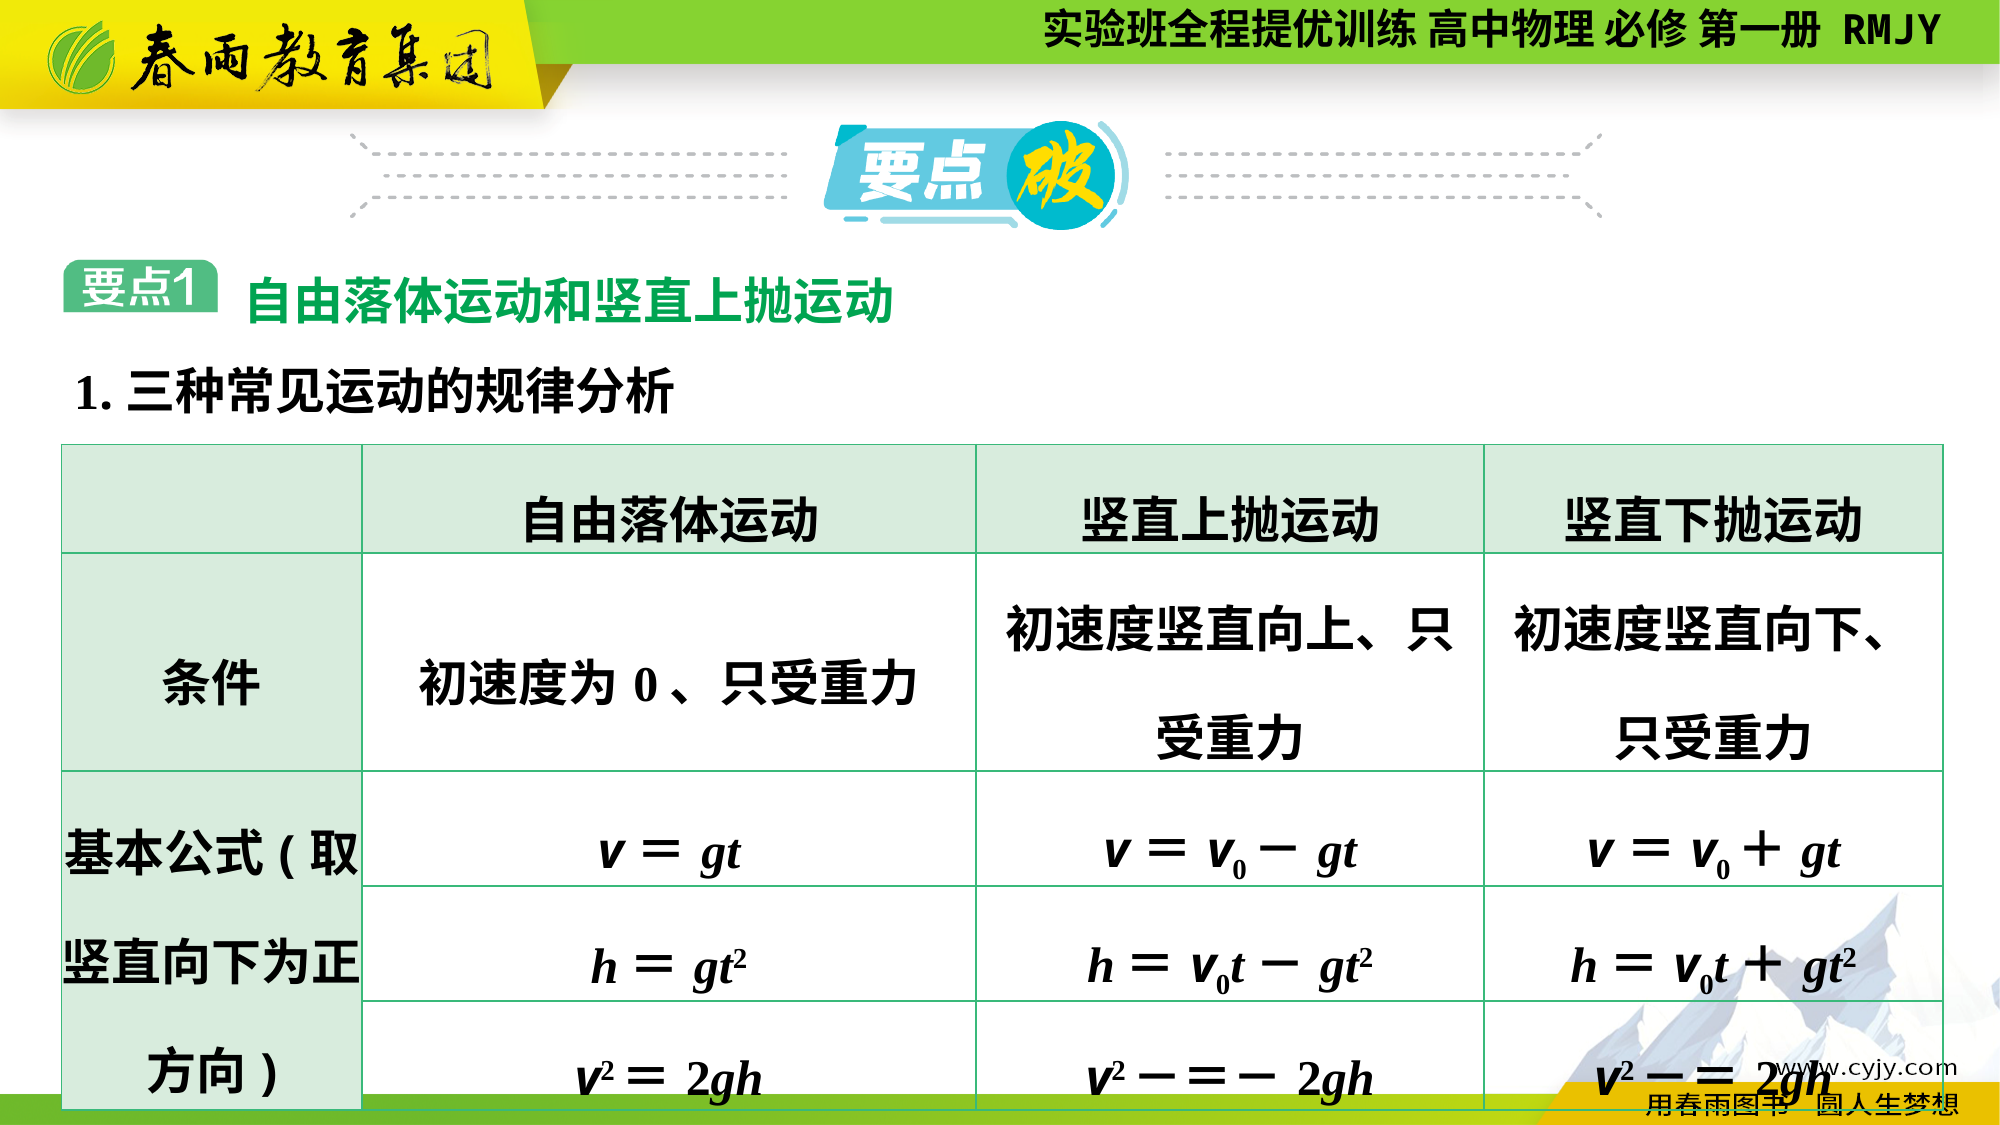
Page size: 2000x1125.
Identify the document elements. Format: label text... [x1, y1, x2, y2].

picture [0, 0, 2000, 1125]
list 自由落体运动和竖直上抛运动 1.三种常见运动的规律分析 [59, 232, 1944, 418]
